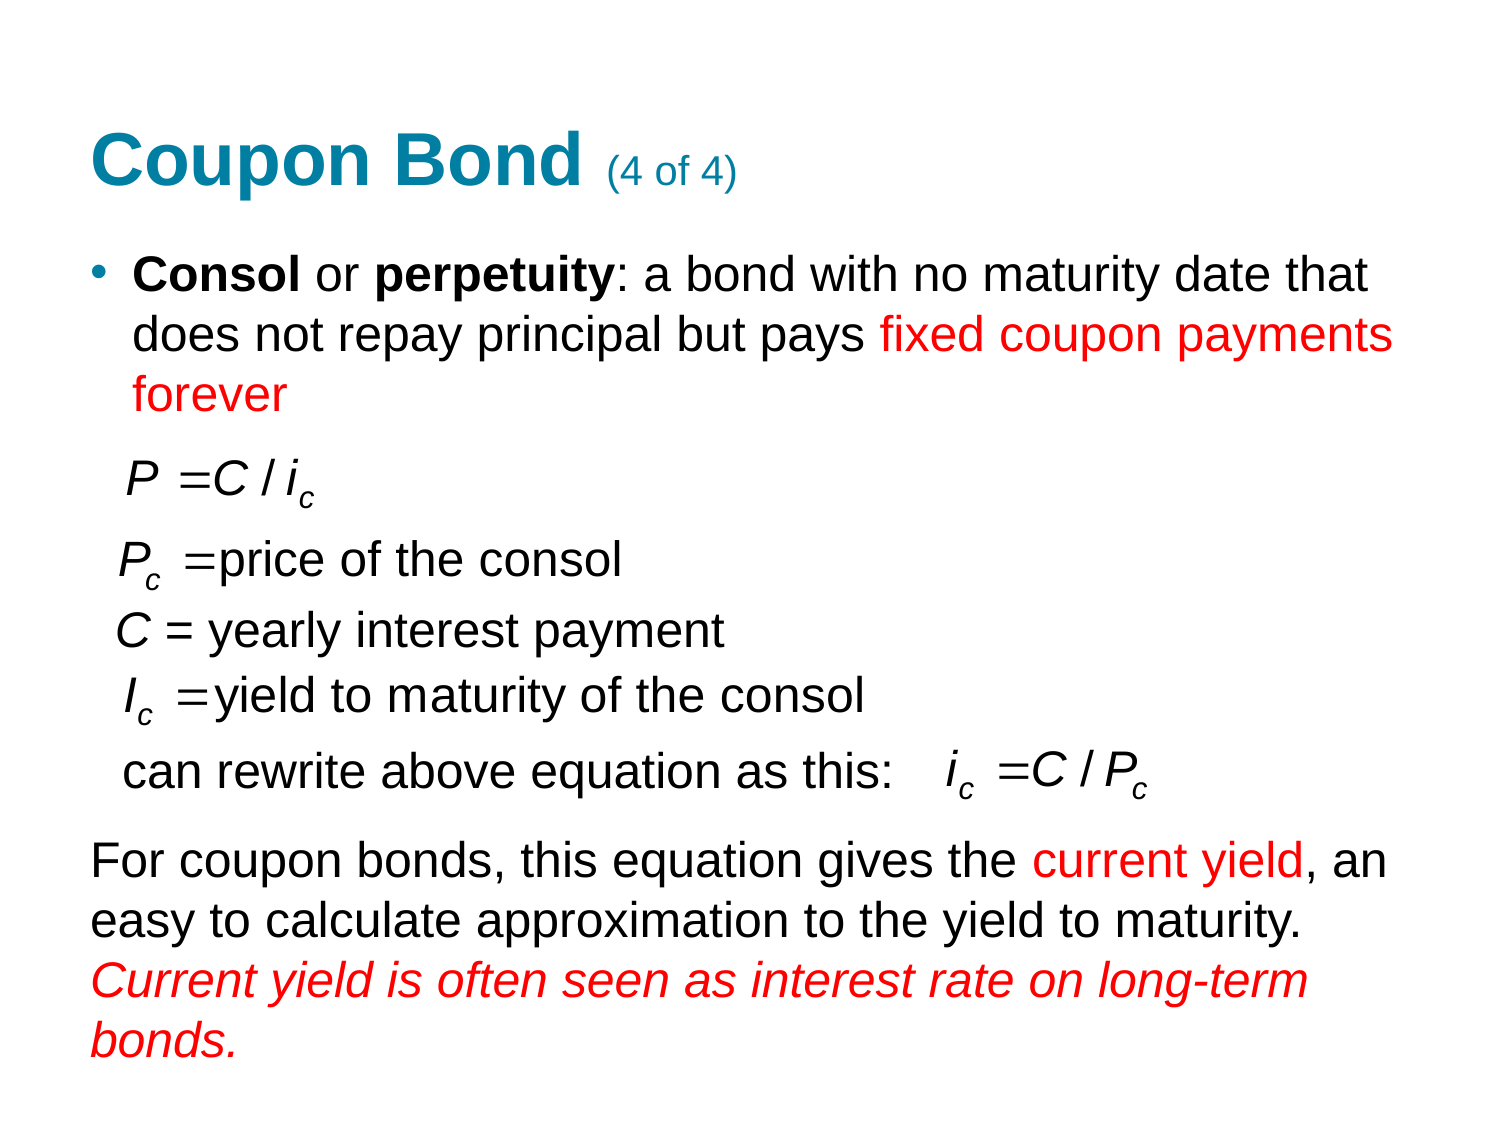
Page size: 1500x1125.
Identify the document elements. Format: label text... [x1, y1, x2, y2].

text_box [115, 533, 626, 596]
list C = yearly interest payment [99, 597, 759, 668]
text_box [943, 742, 1154, 806]
list can rewrite above equation as this: [106, 738, 925, 807]
list Consol or perpetuity: a bond with no maturity date that does not repay principal but pays fixed coupon payments forever [75, 226, 1425, 439]
list For coupon bonds, this equation gives the current yield, an easy to calculate approximation to the yield to maturity. Current yield is often seen as interest rate on long-term bonds. [75, 827, 1448, 1090]
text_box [123, 451, 320, 515]
title Coupon Bond (4 of 4) [75, 35, 1425, 216]
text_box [121, 668, 869, 732]
